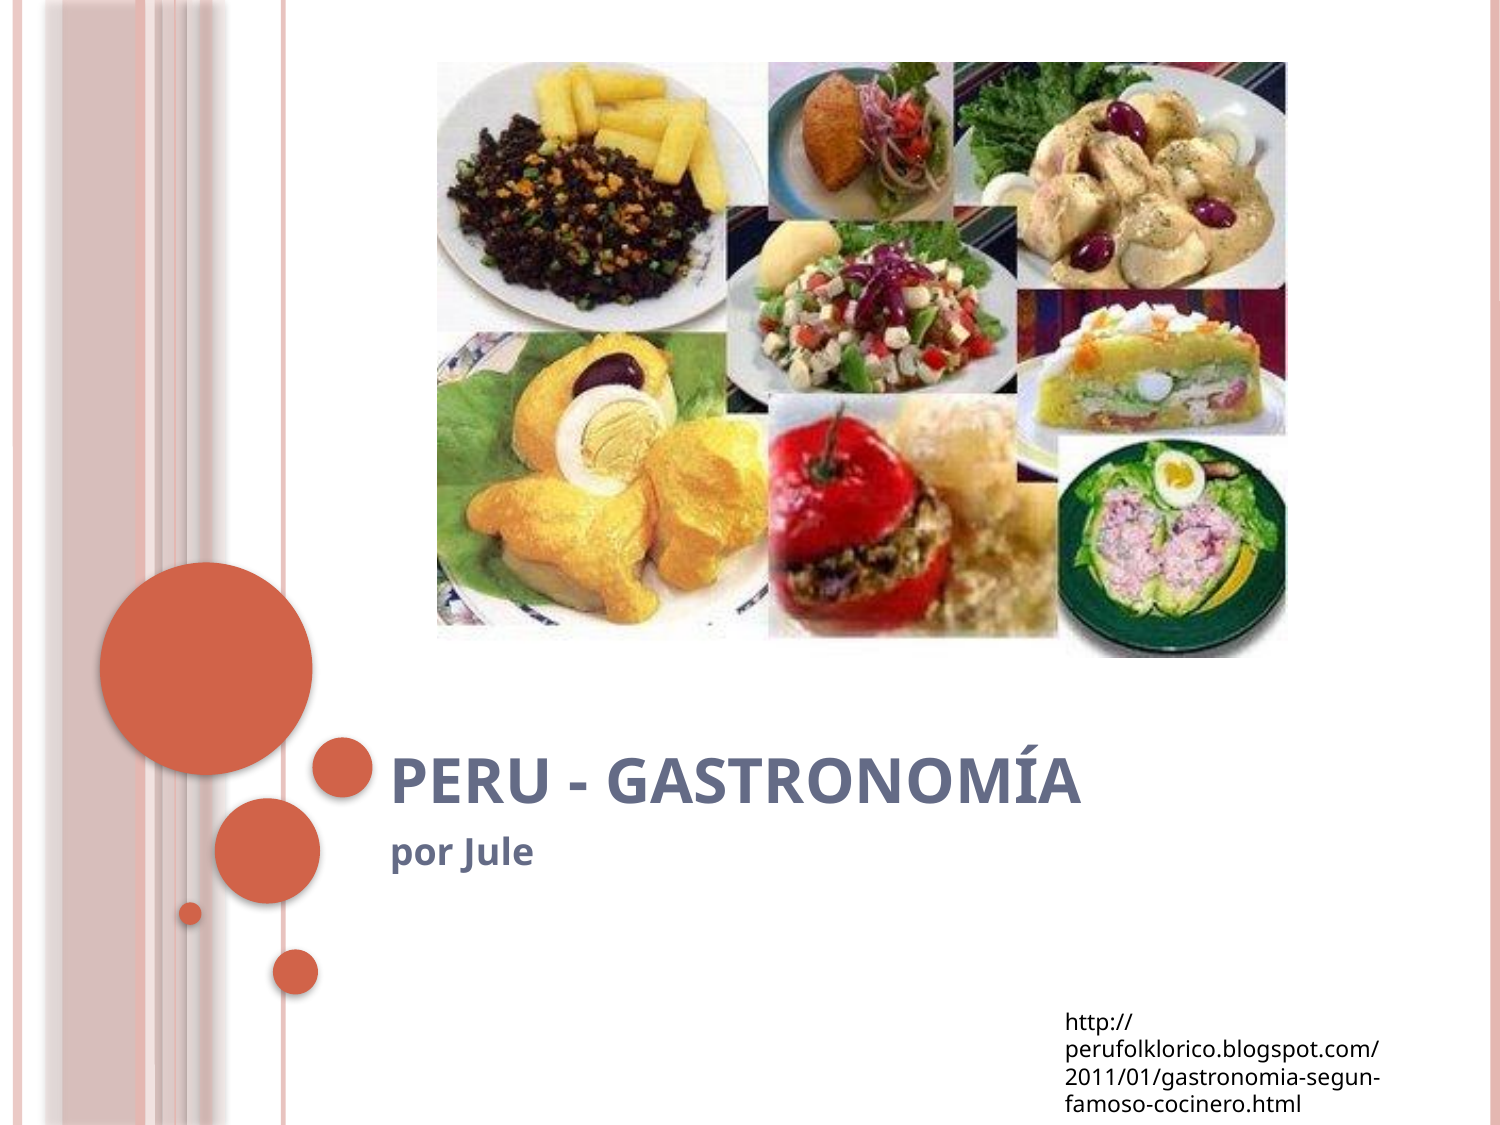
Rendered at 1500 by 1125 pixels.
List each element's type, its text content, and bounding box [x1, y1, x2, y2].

subtitle por Jule [375, 820, 1388, 1046]
picture [436, 61, 1288, 658]
title Peru - Gastronomía [375, 512, 1388, 820]
text_box http://perufolklorico.blogspot.com/2011/01/gastronomia-segun-famoso-cocinero.html [1050, 999, 1463, 1125]
